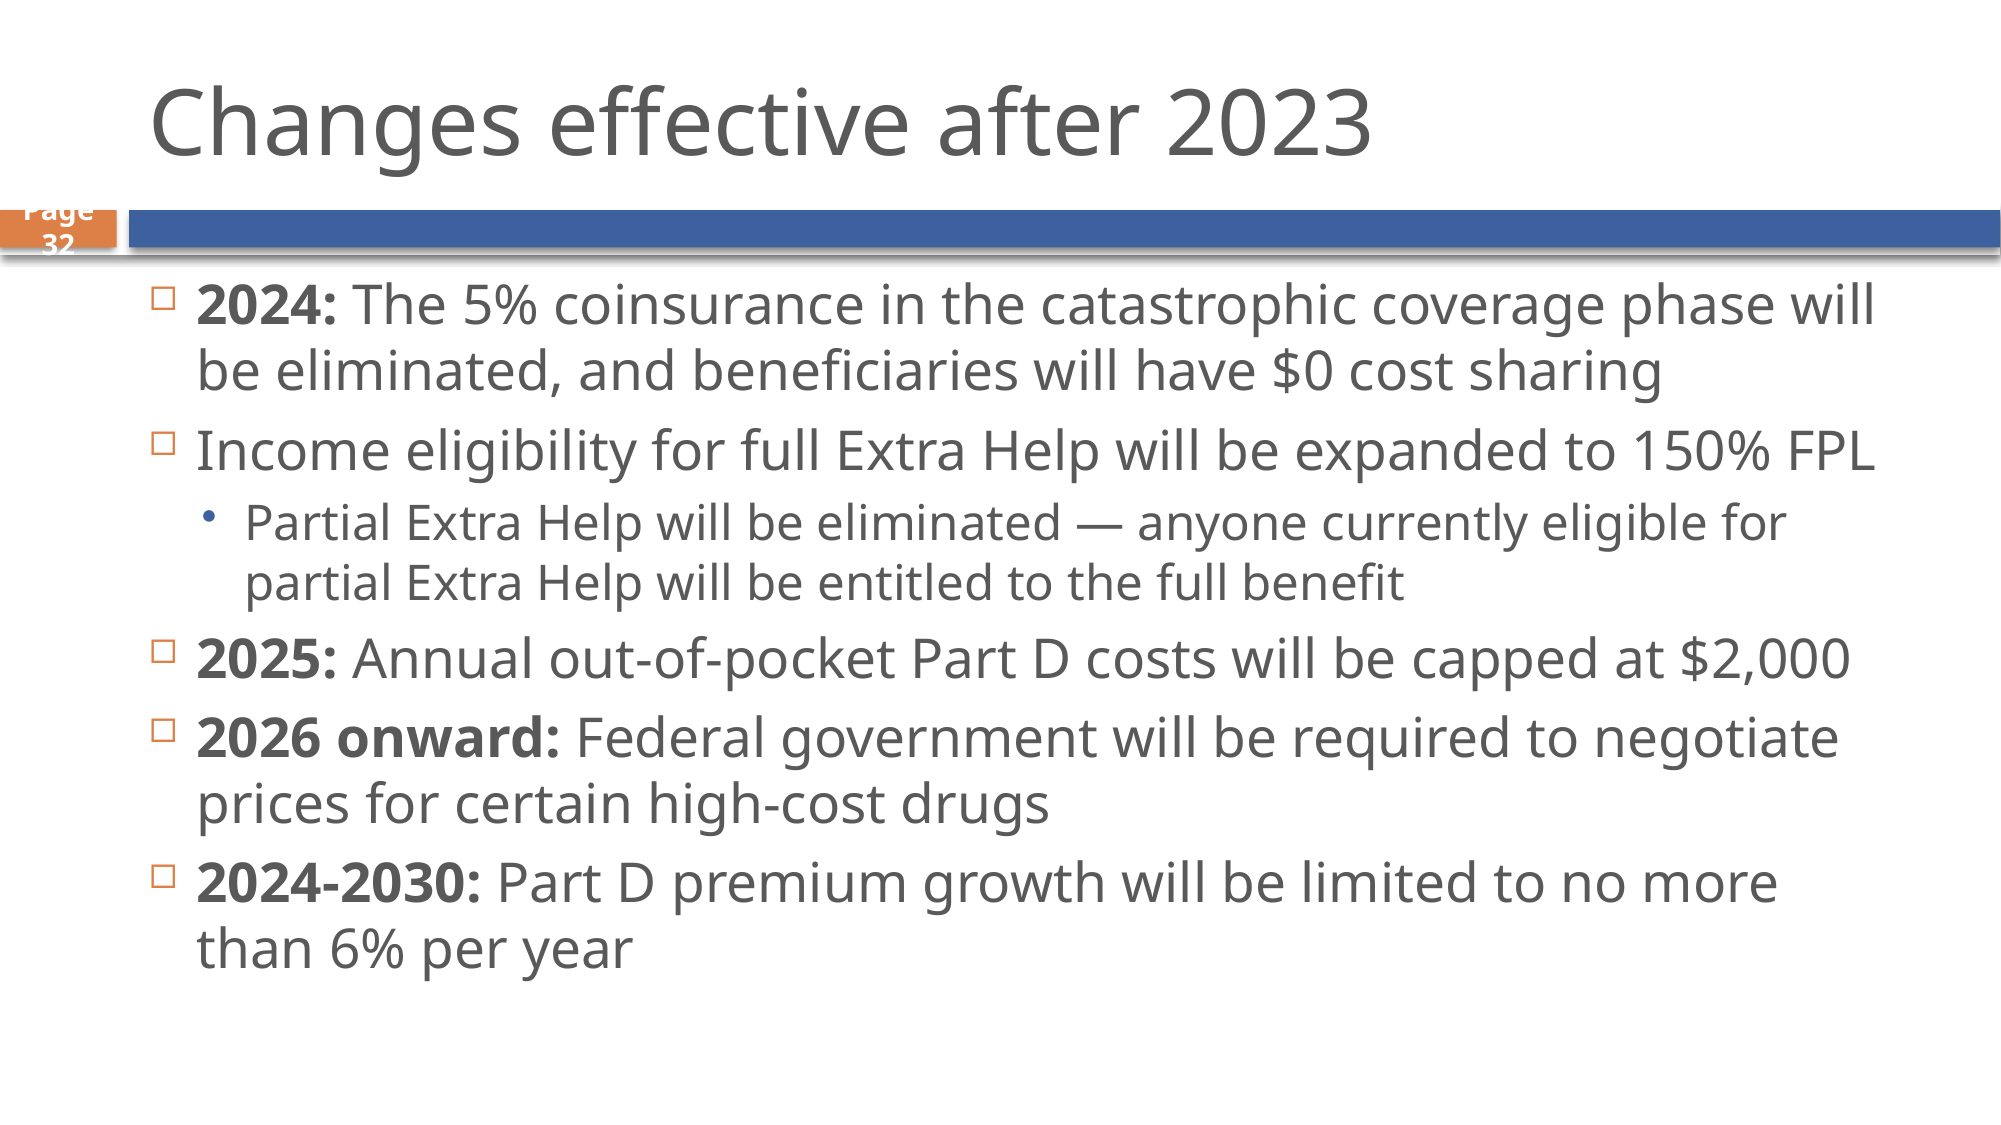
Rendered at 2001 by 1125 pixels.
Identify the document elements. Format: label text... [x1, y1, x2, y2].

slide_number Page 32 [0, 208, 117, 249]
title Changes effective after 2023 [133, 37, 1918, 200]
list 2024: The 5% coinsurance in the catastrophic coverage phase will be eliminated, and beneficiaries will have $0 cost sharing Income eligibility for full Extra Help will be expanded to 150% FPL Partial Extra Help will be eliminated — anyone currently eligible for partial Extra Help will be entitled to the full benefit 2025: Annual out-of-pocket Part D costs will be capped at $2,000 2026 onward: Federal government will be required to negotiate prices for certain high-cost drugs 2024-2030: Part D premium growth will be limited to no more than 6% per year [133, 262, 1918, 1000]
